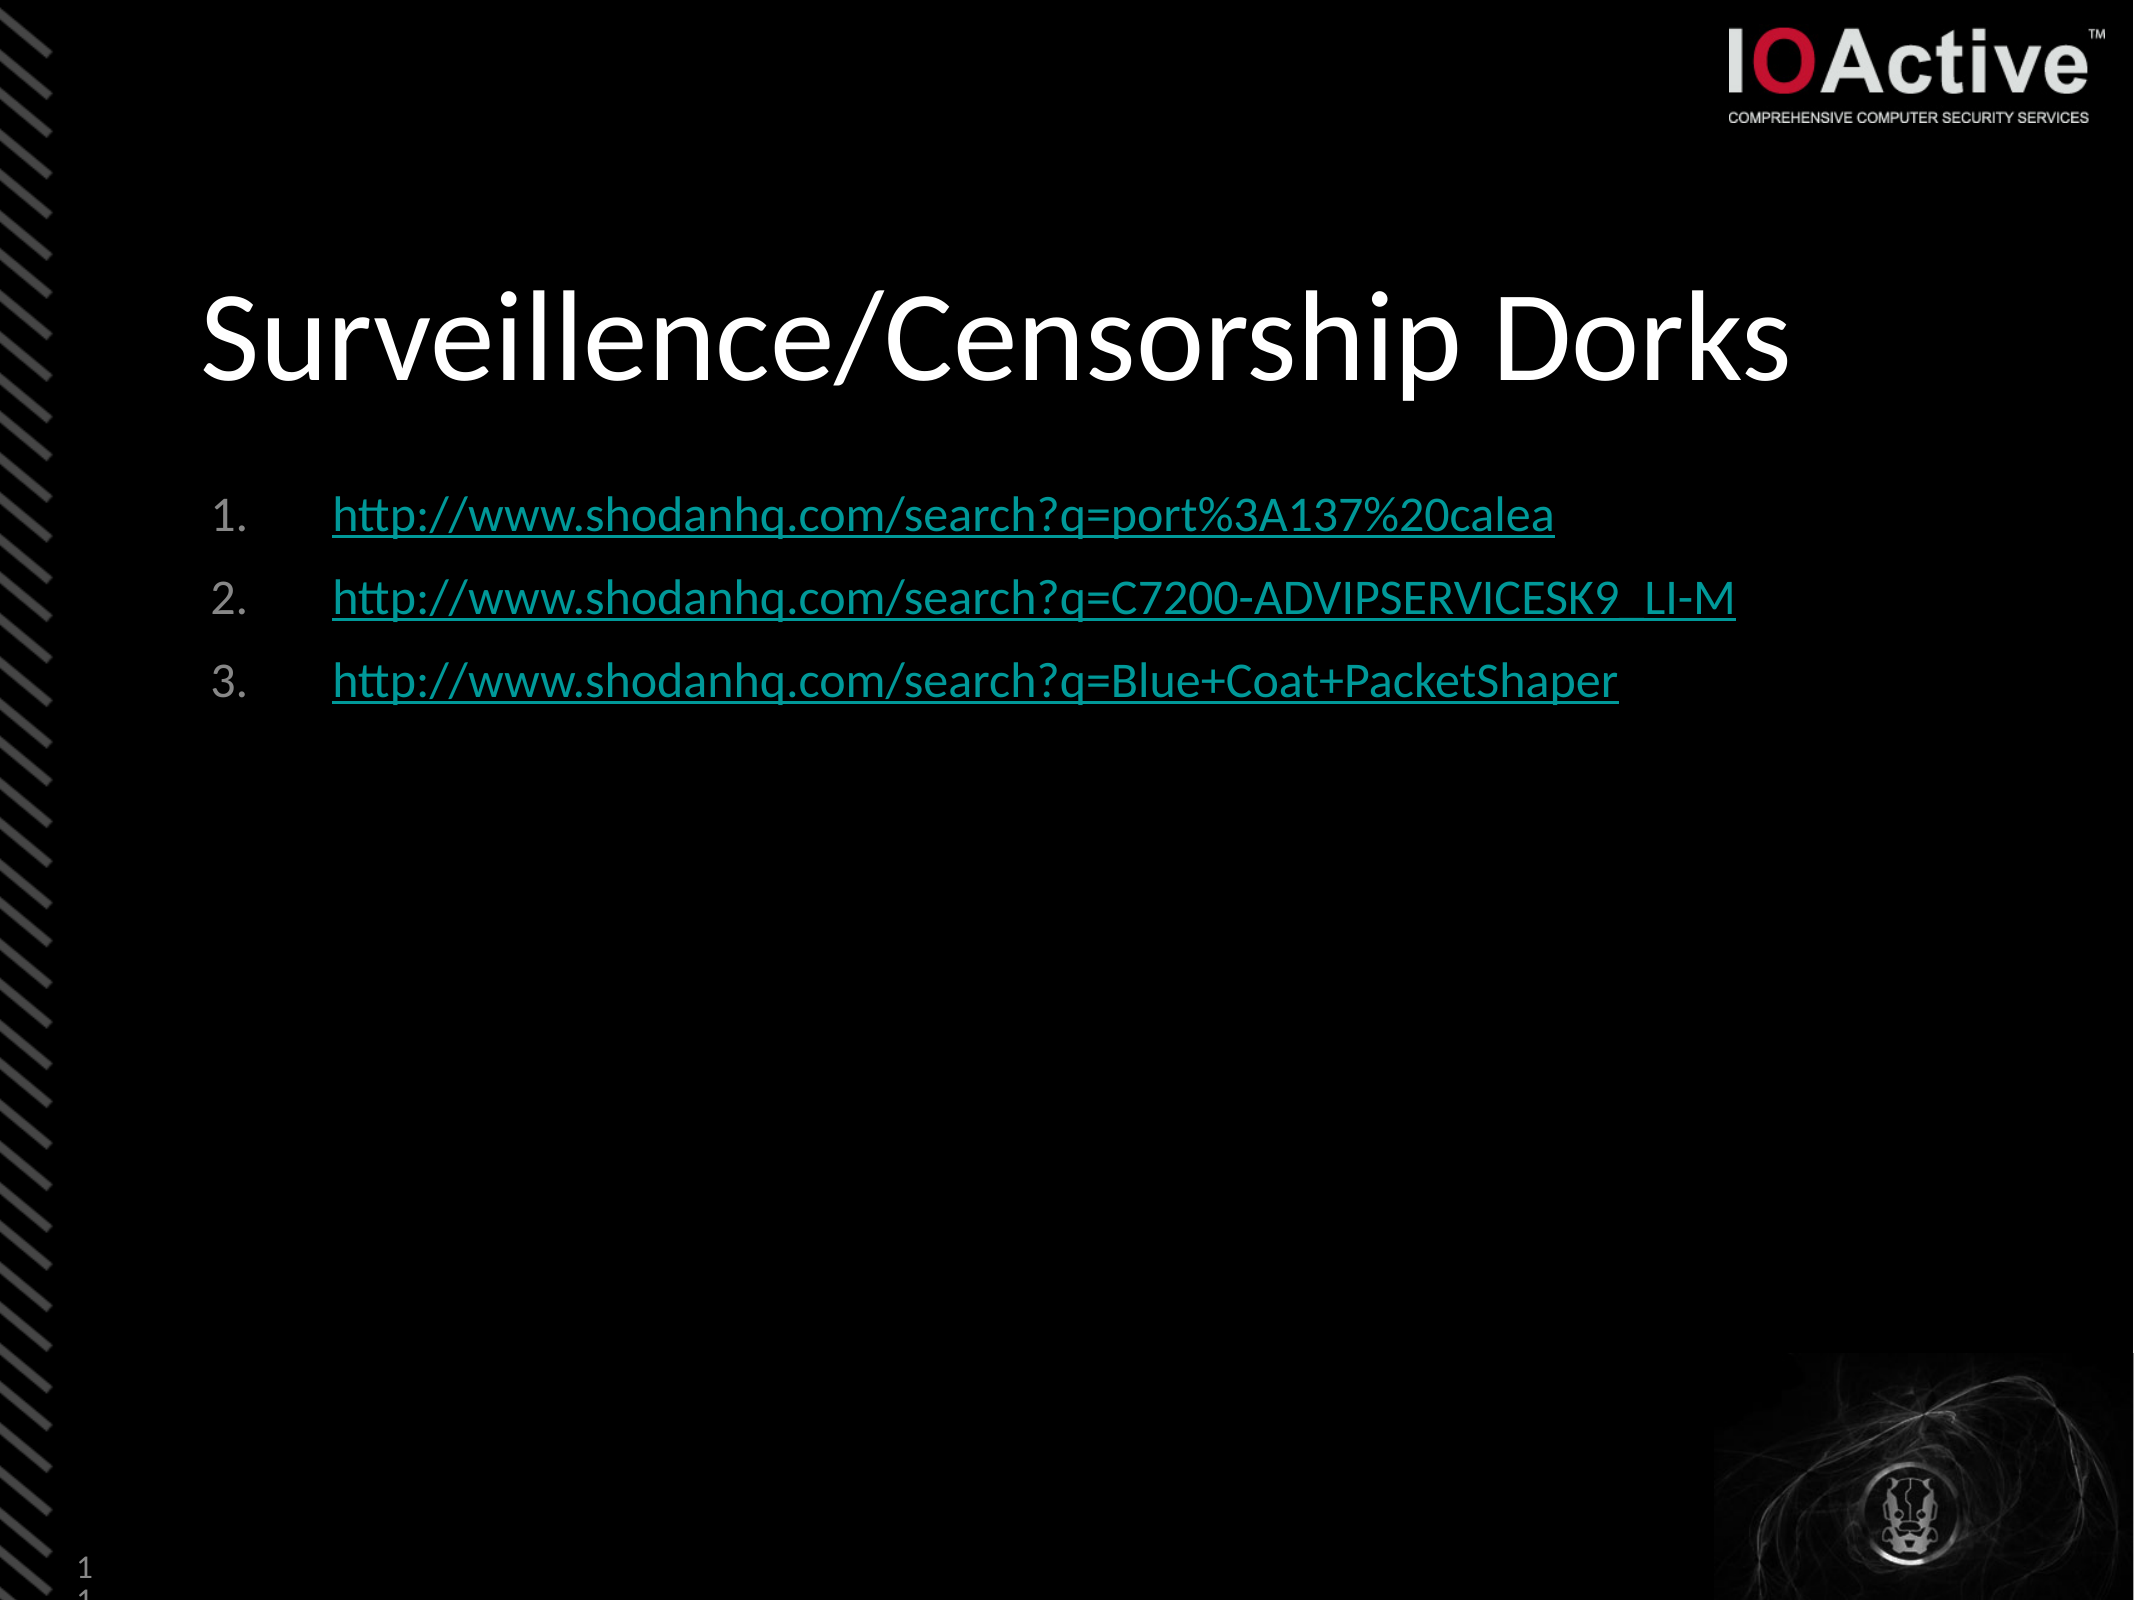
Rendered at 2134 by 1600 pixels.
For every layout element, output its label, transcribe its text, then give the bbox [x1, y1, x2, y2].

slide_number 11 [60, 1538, 110, 1592]
picture [0, 0, 55, 1600]
list http://www.shodanhq.com/search?q=port%3A137%20calea http://www.shodanhq.com/search?q=C7200-ADVIPSERVICESK9_LI-M http://www.shodanhq.com/search?q=Blue+Coat+PacketShaper [204, 474, 1930, 1315]
picture [1729, 24, 2105, 123]
picture [1714, 1353, 2134, 1600]
title Surveillence/Censorship Dorks [91, 157, 1905, 500]
